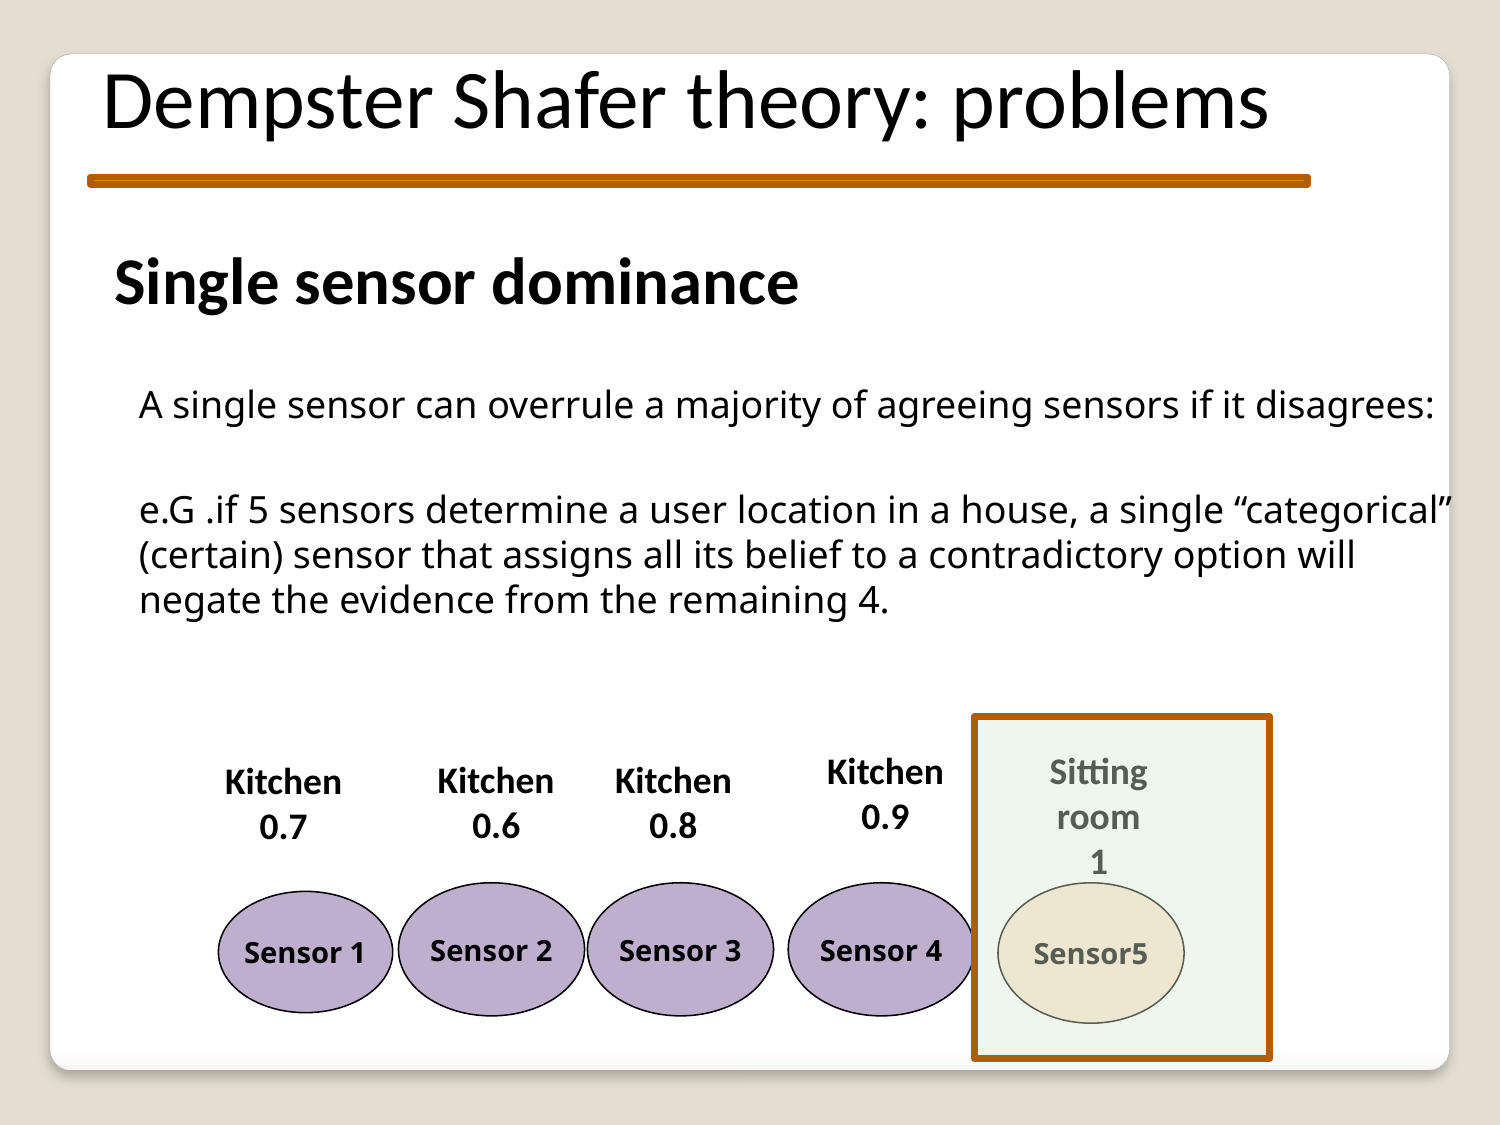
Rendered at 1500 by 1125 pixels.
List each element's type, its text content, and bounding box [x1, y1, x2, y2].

text_box Kitchen 0.8 [596, 748, 750, 853]
text_box Sensor 2 [398, 882, 585, 1016]
text_box Sensor 4 [788, 882, 971, 1016]
text_box [971, 713, 1273, 1062]
text_box Sensor 3 [587, 882, 774, 1016]
text_box [87, 174, 1311, 188]
text_box Dempster Shafer theory: problems [87, 38, 1459, 153]
text_box Kitchen 0.6 [419, 748, 573, 853]
text_box Sensor 1 [218, 891, 393, 1013]
text_box Kitchen 0.9 [808, 739, 963, 845]
text_box A single sensor can overrule a majority of agreeing sensors if it disagrees: e.G .if 5 sensors determine a user location in a house, a single “categorical” (certain) sensor that assigns all its belief to a contradictory option will negate the evidence from the remaining 4. [123, 373, 1471, 679]
text_box Kitchen 0.7 [207, 750, 361, 855]
text_box Single sensor dominance [99, 230, 1471, 325]
